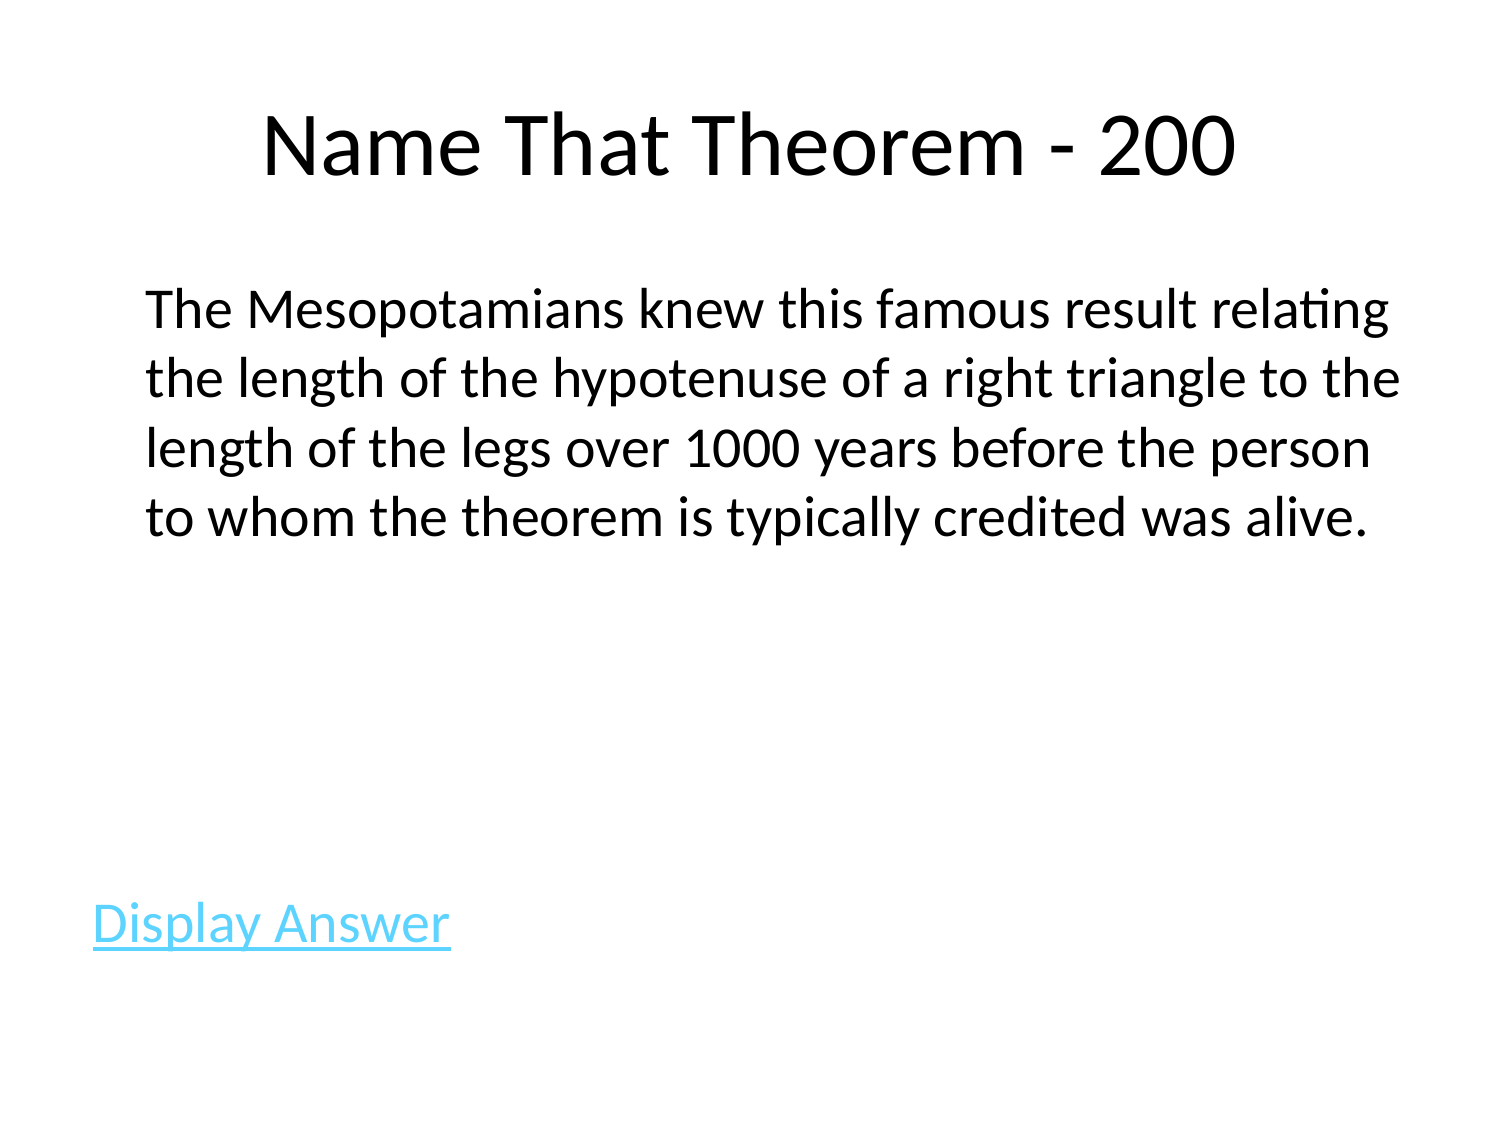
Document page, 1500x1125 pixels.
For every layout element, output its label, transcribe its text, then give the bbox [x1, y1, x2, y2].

list The Mesopotamians knew this famous result relating the length of the hypotenuse of a right triangle to the length of the legs over 1000 years before the person to whom the theorem is typically credited was alive. Display Answer [78, 262, 1428, 1005]
title Name That Theorem - 200 [75, 45, 1425, 233]
